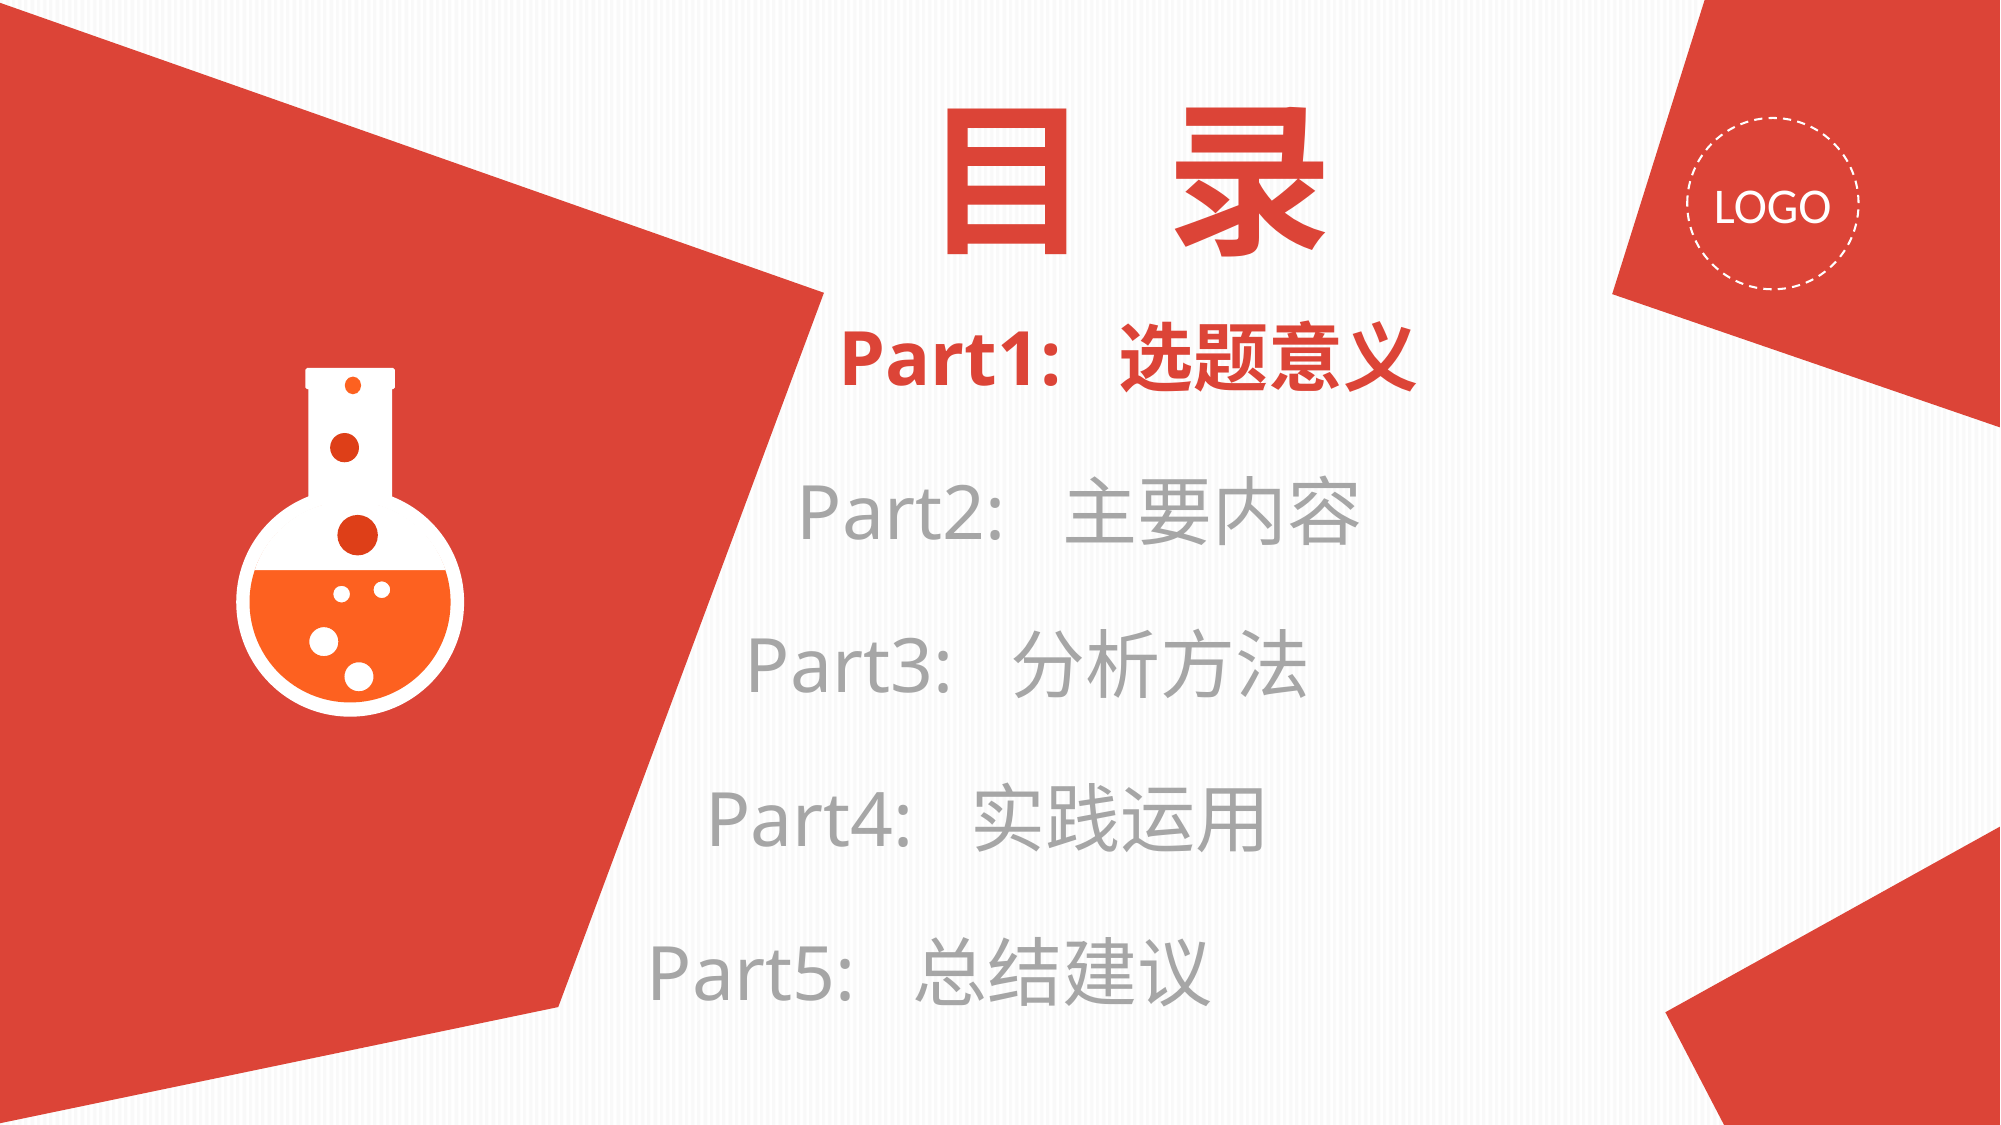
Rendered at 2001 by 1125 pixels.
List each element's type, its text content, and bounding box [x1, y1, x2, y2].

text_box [235, 367, 465, 717]
picture [0, 0, 2001, 1125]
text_box Part3: 分析方法 [730, 610, 1326, 716]
text_box [1612, 0, 2000, 428]
text_box Part5: 总结建议 [632, 918, 1228, 1023]
text_box Part2: 主要内容 [782, 456, 1378, 562]
text_box Part4: 实践运用 [690, 764, 1286, 869]
text_box 目 录 [909, 67, 1348, 282]
text_box Part1: 选题意义 [823, 302, 1434, 408]
text_box [0, 2, 824, 1124]
text_box [1665, 826, 2000, 1125]
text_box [1686, 117, 1859, 290]
